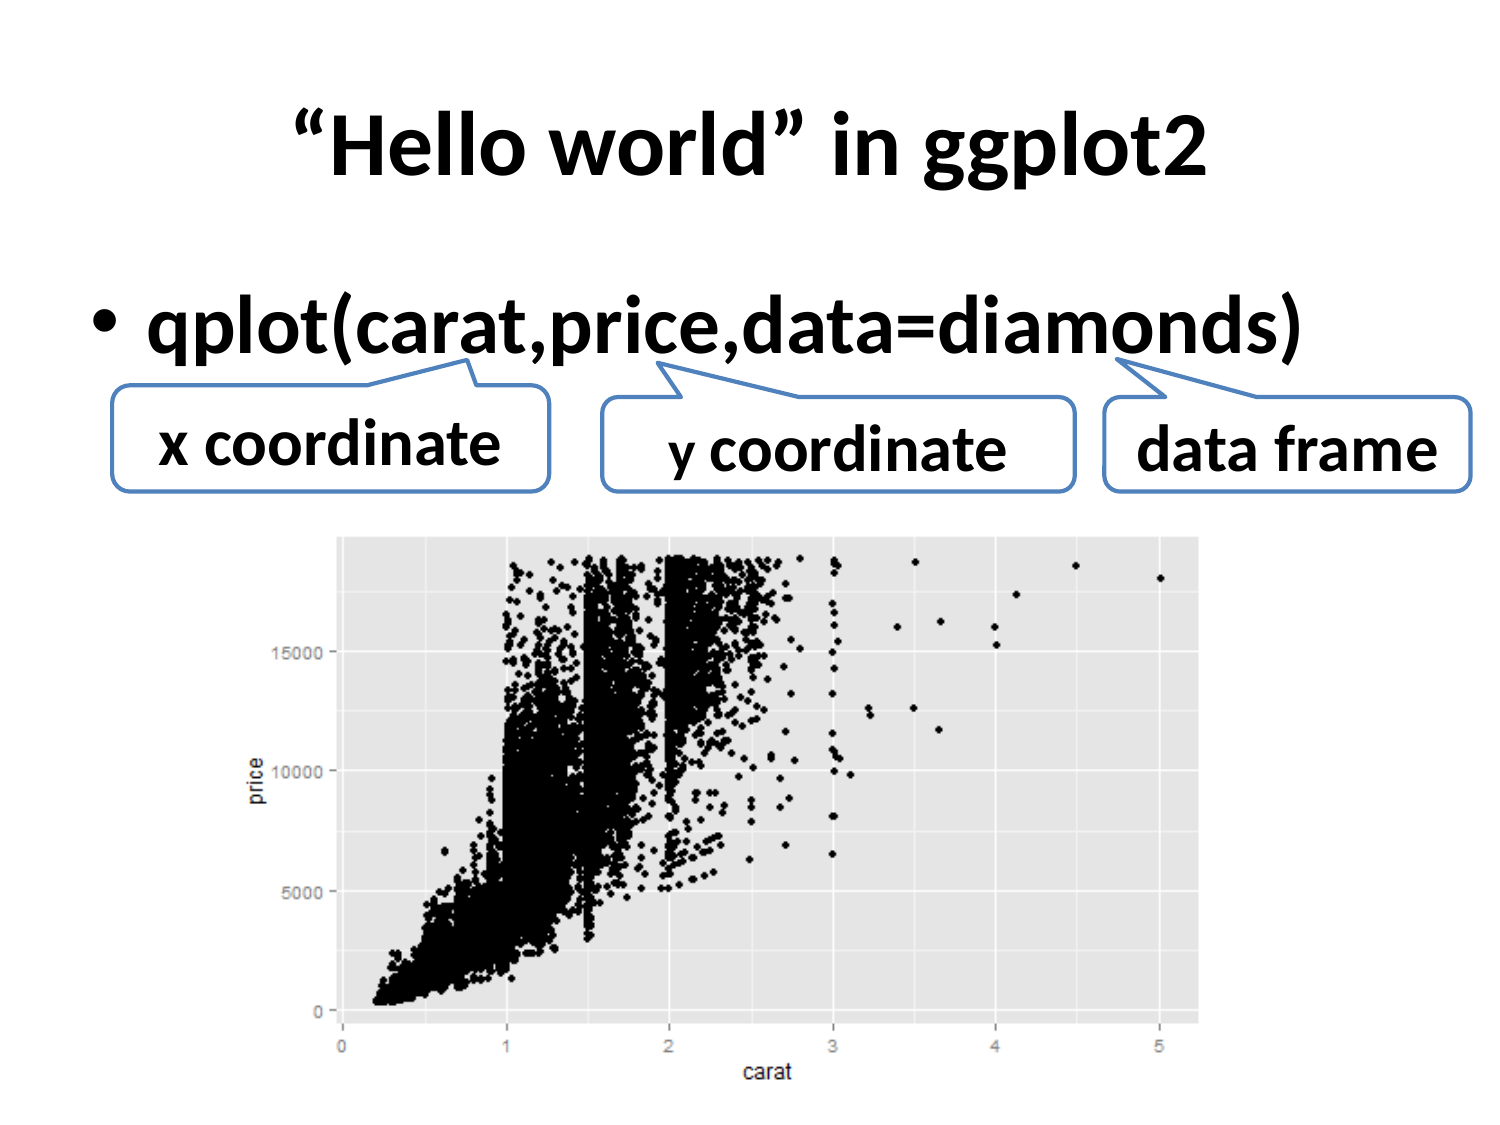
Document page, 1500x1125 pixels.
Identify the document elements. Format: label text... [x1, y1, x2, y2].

picture [218, 503, 1235, 1106]
list qplot(carat,price,data=diamonds) [75, 262, 1425, 1005]
text_box data frame [1102, 356, 1473, 494]
title “Hello world” in ggplot2 [75, 45, 1425, 233]
text_box y coordinate [600, 360, 1077, 494]
text_box x coordinate [110, 357, 552, 494]
